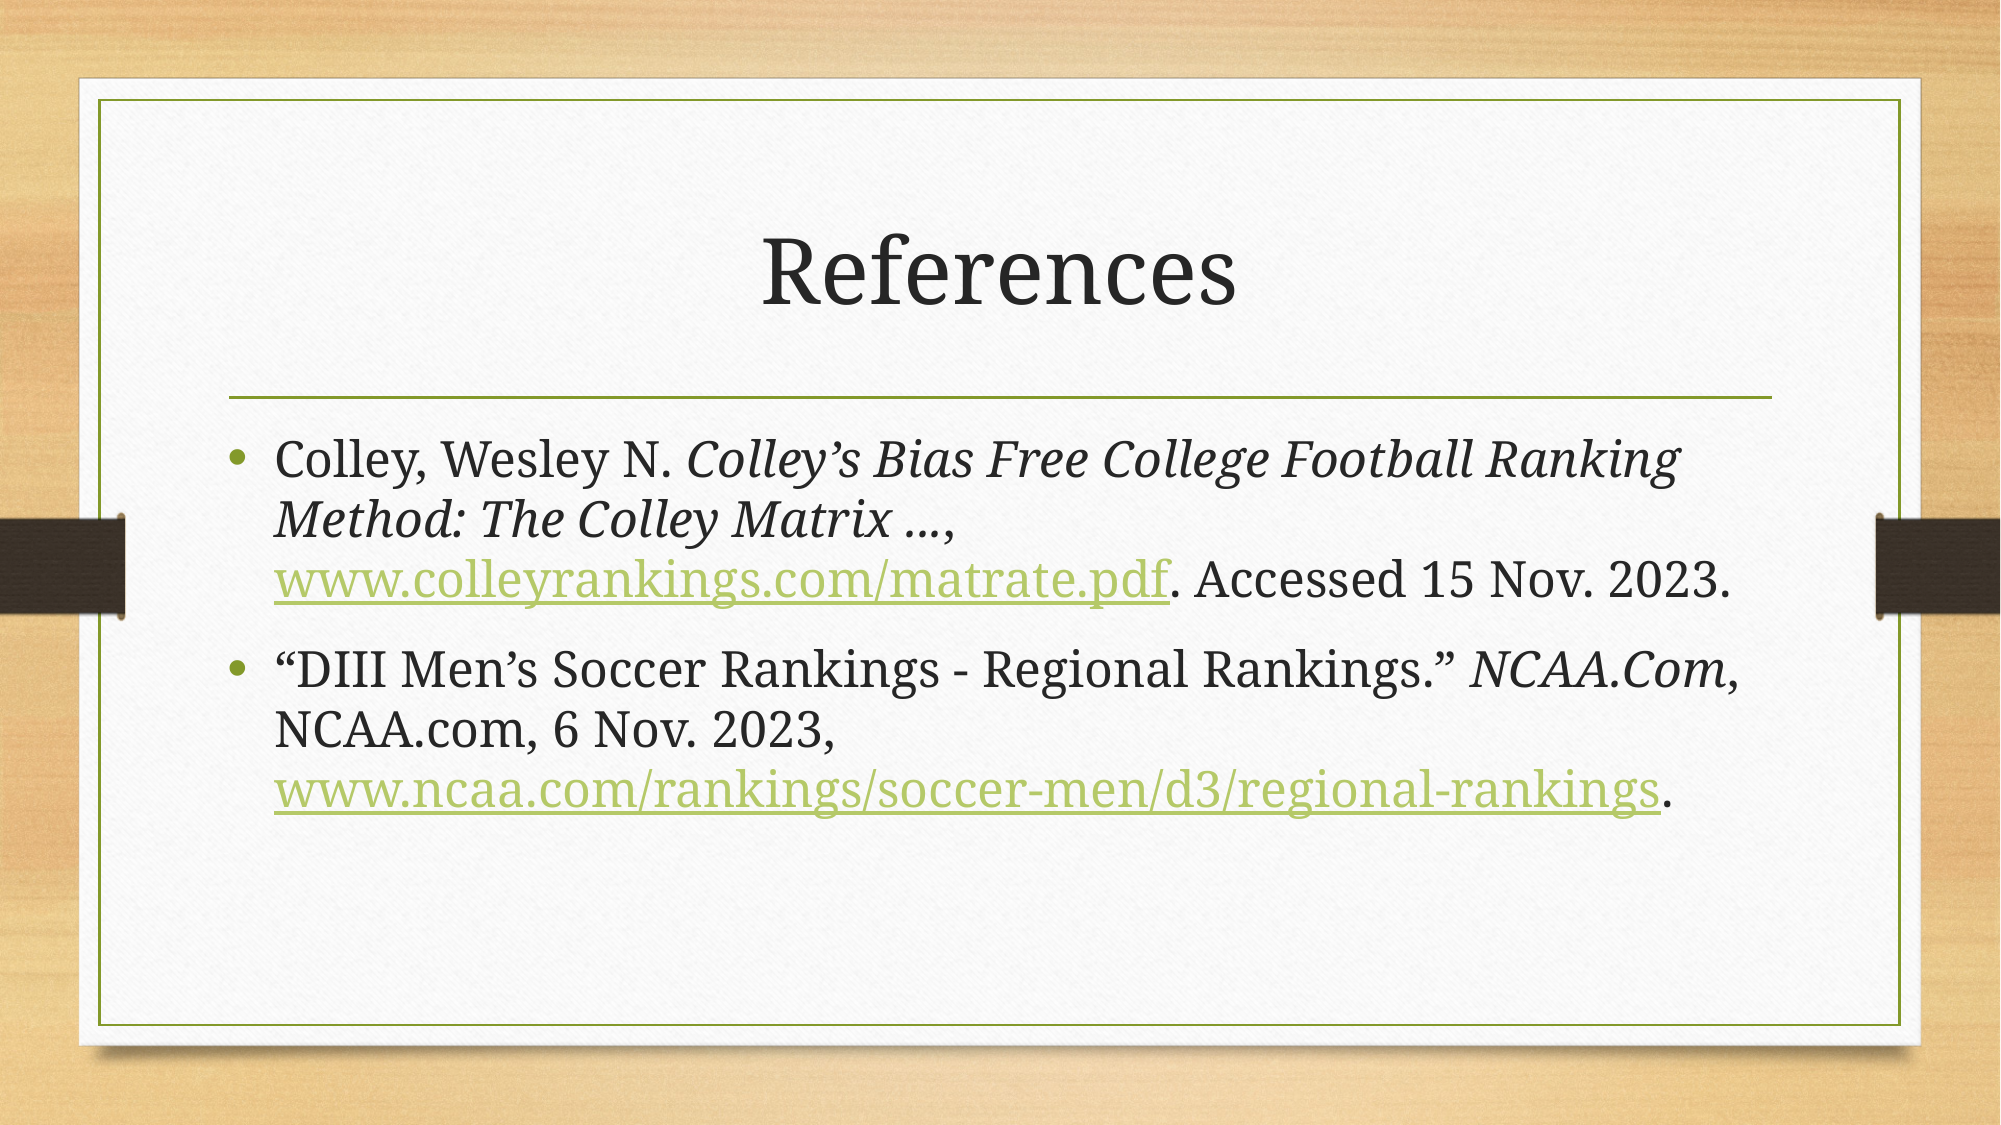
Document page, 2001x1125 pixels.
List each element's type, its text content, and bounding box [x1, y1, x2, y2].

list Colley, Wesley N. Colley’s Bias Free College Football Ranking Method: The Colley Matrix ..., www.colleyrankings.com/matrate.pdf. Accessed 15 Nov. 2023. “DIII Men’s Soccer Rankings - Regional Rankings.” NCAA.Com, NCAA.com, 6 Nov. 2023, www.ncaa.com/rankings/soccer-men/d3/regional-rankings. [212, 419, 1788, 964]
picture [0, 0, 2001, 1125]
title References [212, 161, 1788, 375]
